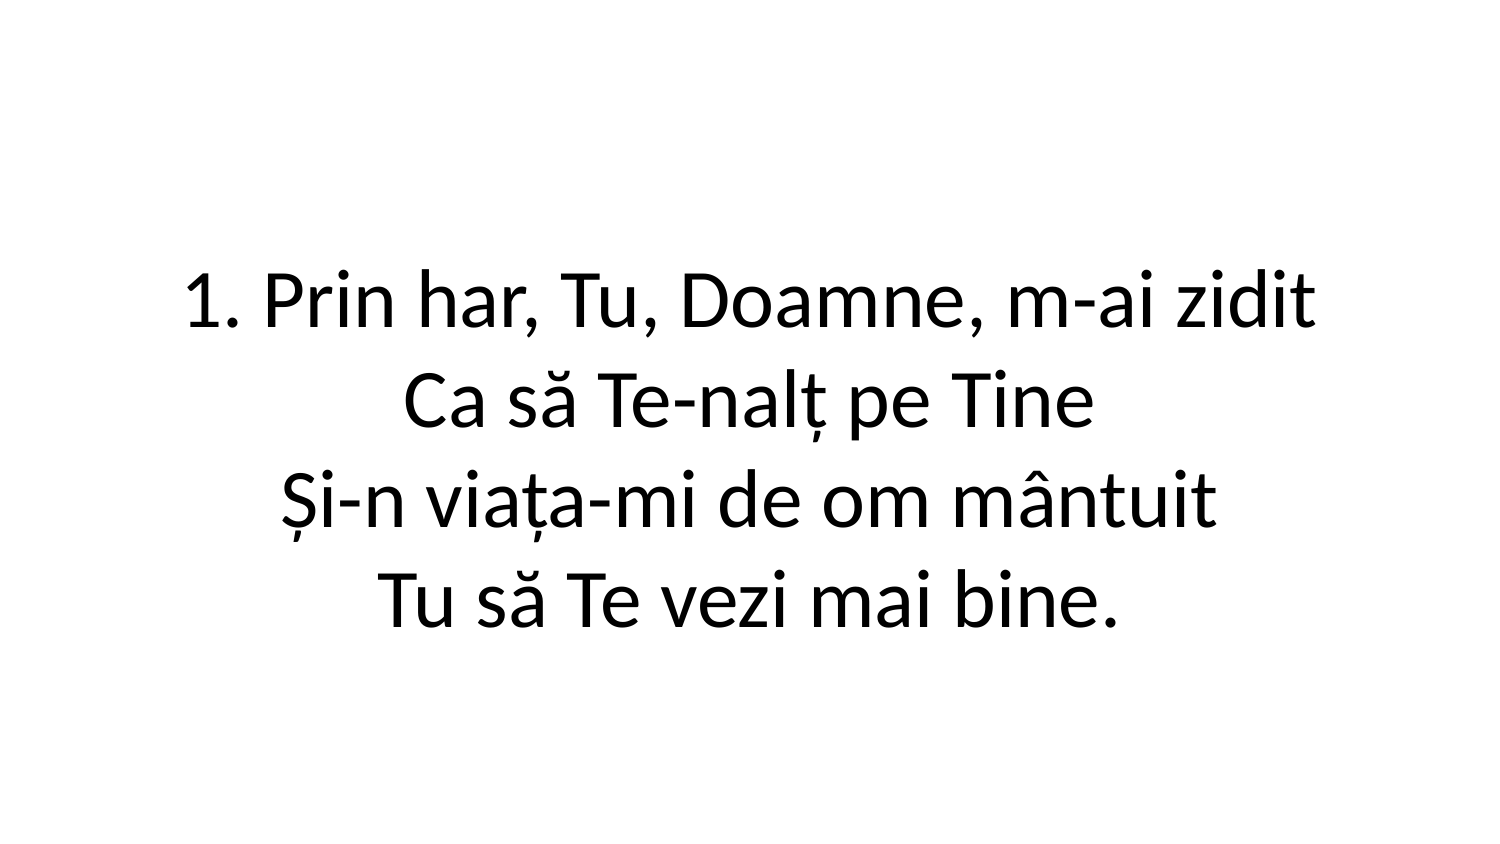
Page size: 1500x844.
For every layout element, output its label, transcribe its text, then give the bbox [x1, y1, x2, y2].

text_box 1. Prin har, Tu, Doamne, m-ai zidit Ca să Te-nalț pe Tine Și-n viața-mi de om mântuit Tu să Te vezi mai bine. [165, 192, 1334, 652]
